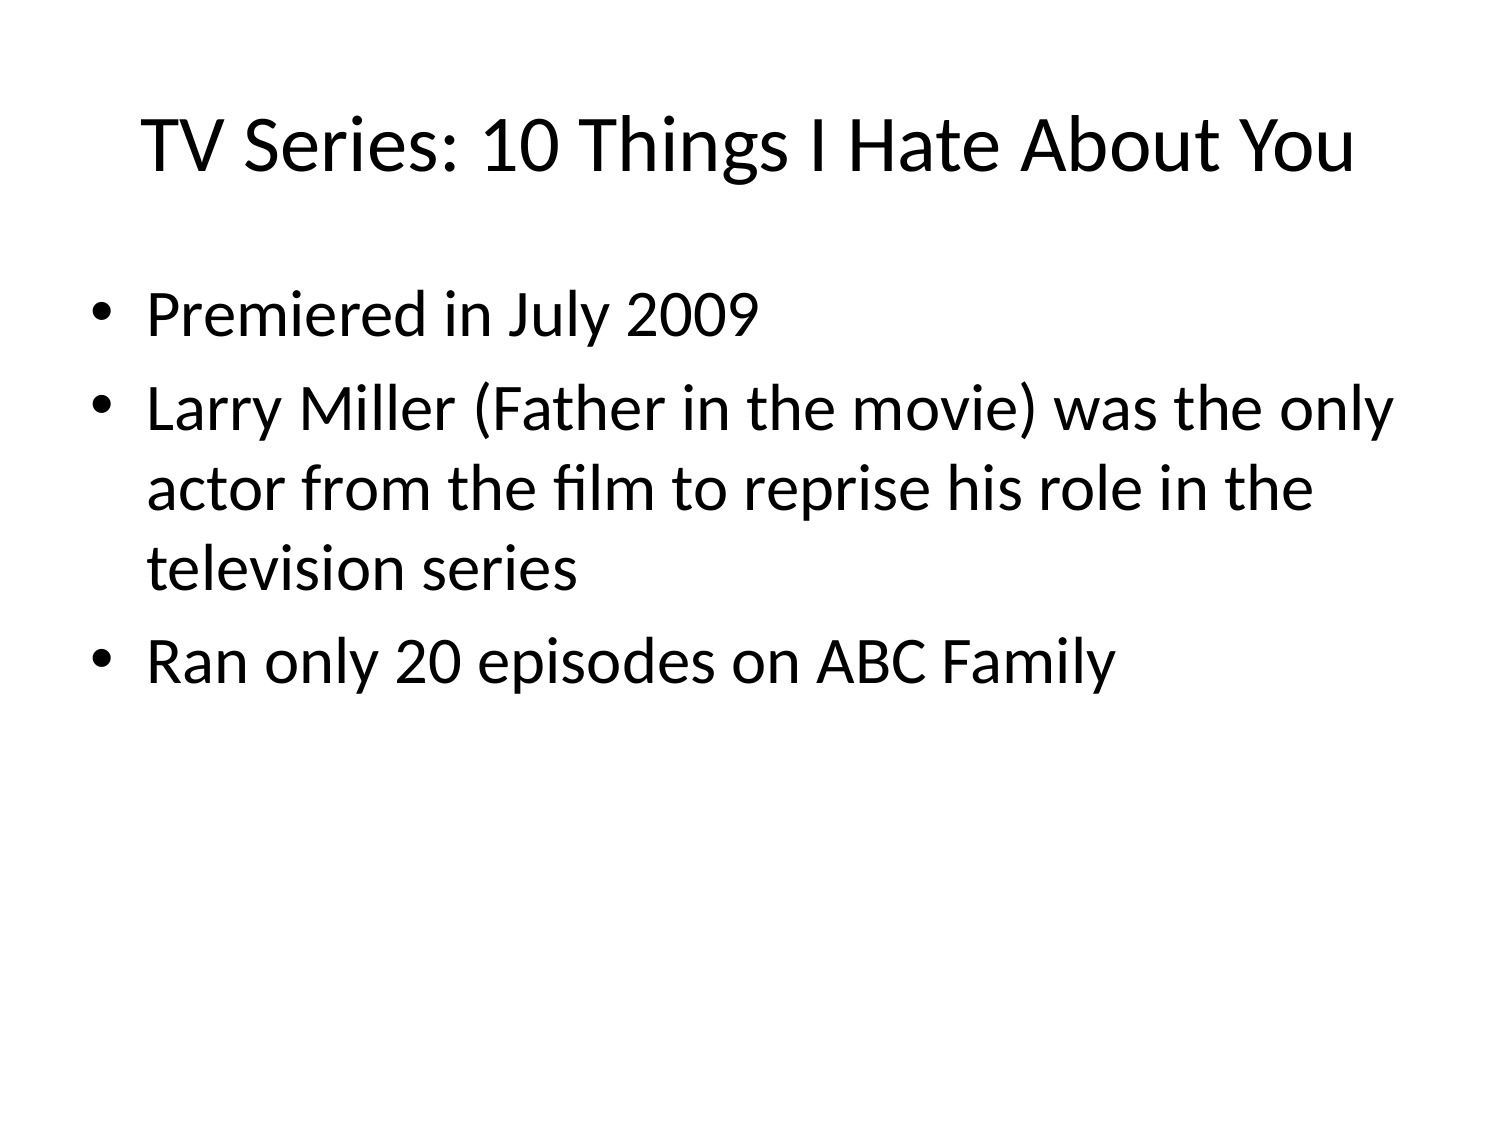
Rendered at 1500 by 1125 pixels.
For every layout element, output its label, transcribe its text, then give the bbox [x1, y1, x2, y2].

list Premiered in July 2009 Larry Miller (Father in the movie) was the only actor from the film to reprise his role in the television series Ran only 20 episodes on ABC Family [75, 262, 1425, 1005]
title TV Series: 10 Things I Hate About You [75, 45, 1425, 233]
